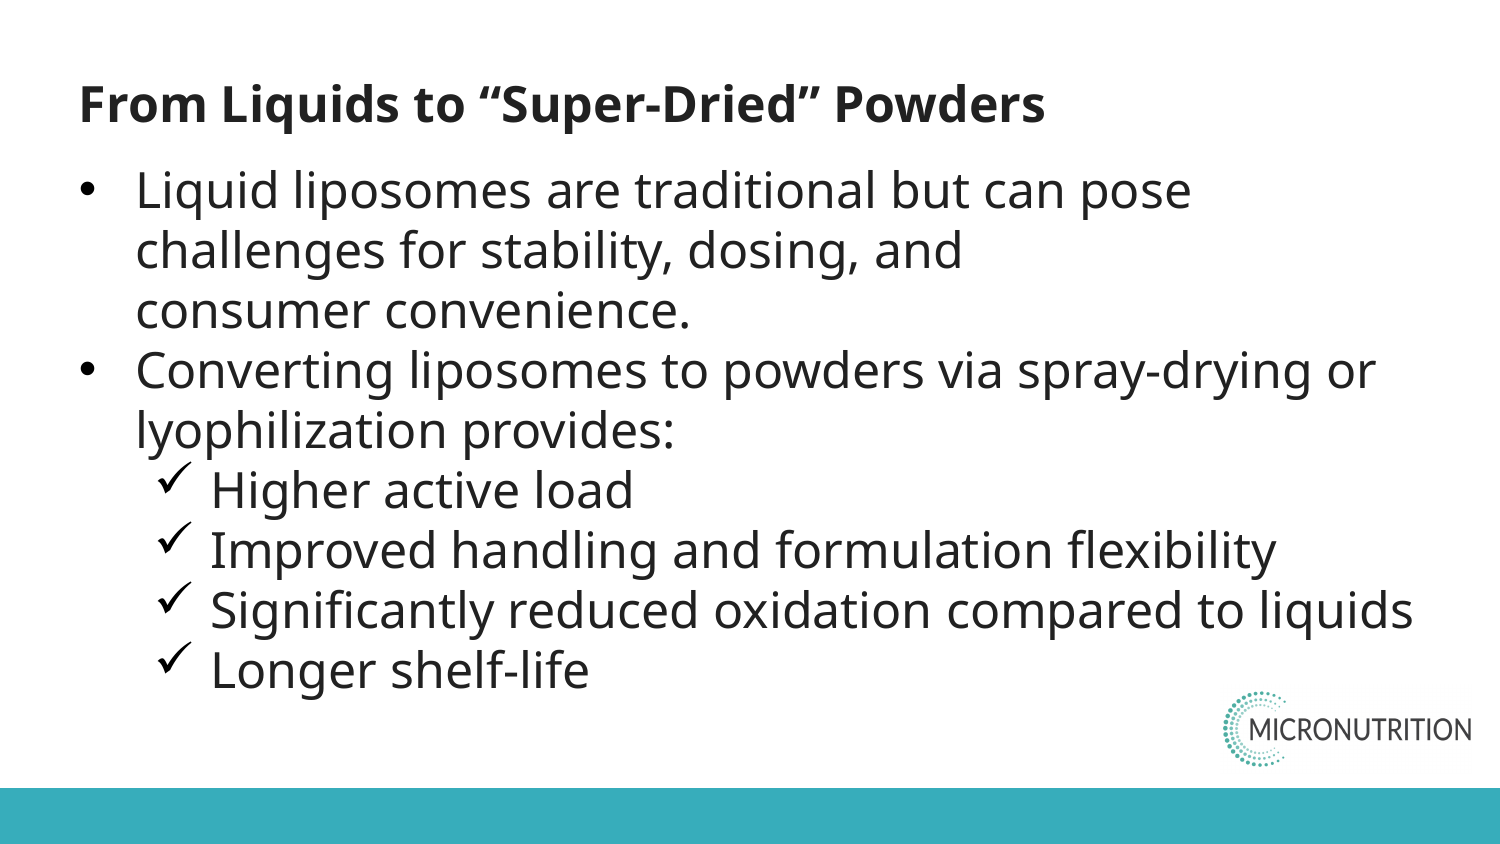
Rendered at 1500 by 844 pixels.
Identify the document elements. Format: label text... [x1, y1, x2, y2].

picture [1220, 684, 1472, 775]
text_box From Liquids to “Super-Dried” Powders [64, 57, 1465, 151]
text_box Liquid liposomes are traditional but can pose challenges for stability, dosing, and consumer convenience.​ Converting liposomes to powders via spray-drying or lyophilization provides:​ Higher active load​ Improved handling and formulation flexibility​ Significantly reduced oxidation compared to liquids​ Longer shelf-life [64, 151, 1441, 707]
text_box [0, 787, 1500, 844]
